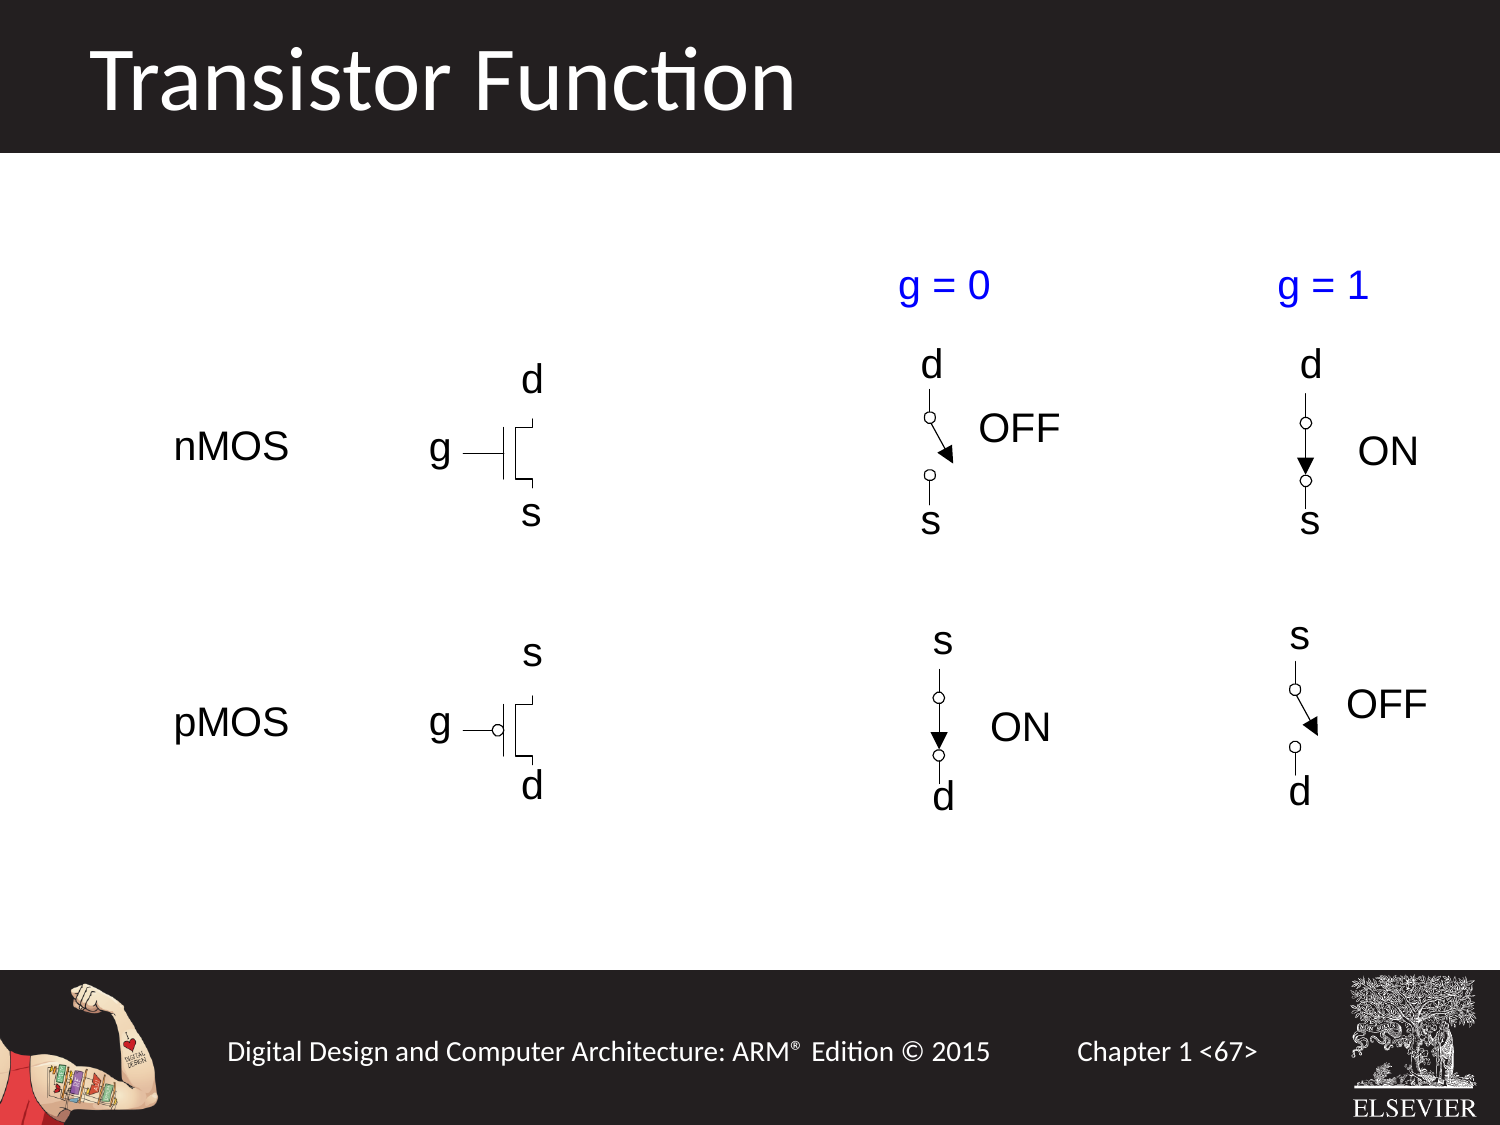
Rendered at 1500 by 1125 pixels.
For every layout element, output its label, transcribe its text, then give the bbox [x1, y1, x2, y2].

text_box Transistor Function [75, 11, 1375, 136]
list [162, 249, 1438, 832]
picture [0, 979, 163, 1125]
text_box [87, 174, 1413, 1025]
picture [1350, 974, 1477, 1117]
